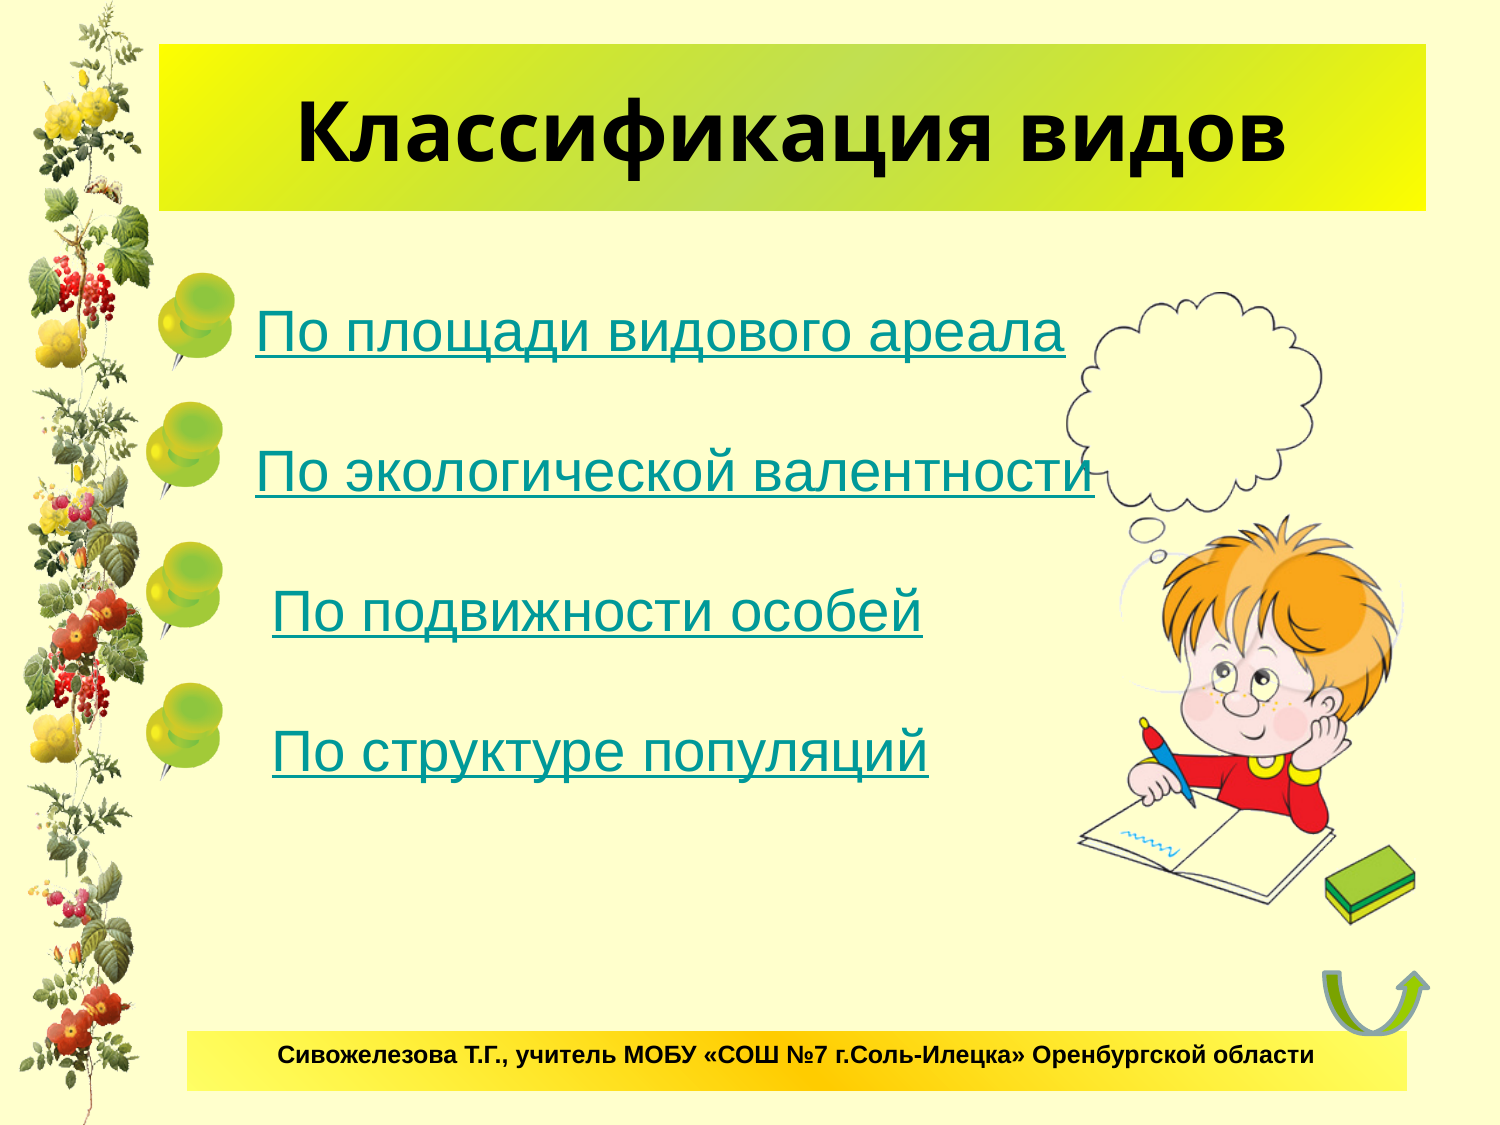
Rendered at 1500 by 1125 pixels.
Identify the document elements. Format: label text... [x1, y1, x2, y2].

title Классификация видов [159, 44, 1426, 212]
picture [1066, 292, 1422, 926]
text_box По площади видового ареала По экологической валентности По подвижности особей По структуре популяций [175, 216, 1184, 1001]
text_box Сивожелезова Т.Г., учитель МОБУ «СОШ №7 г.Соль-Илецка» Оренбургской области [187, 1031, 1407, 1091]
text_box [1322, 970, 1431, 1037]
picture [0, 0, 247, 1125]
